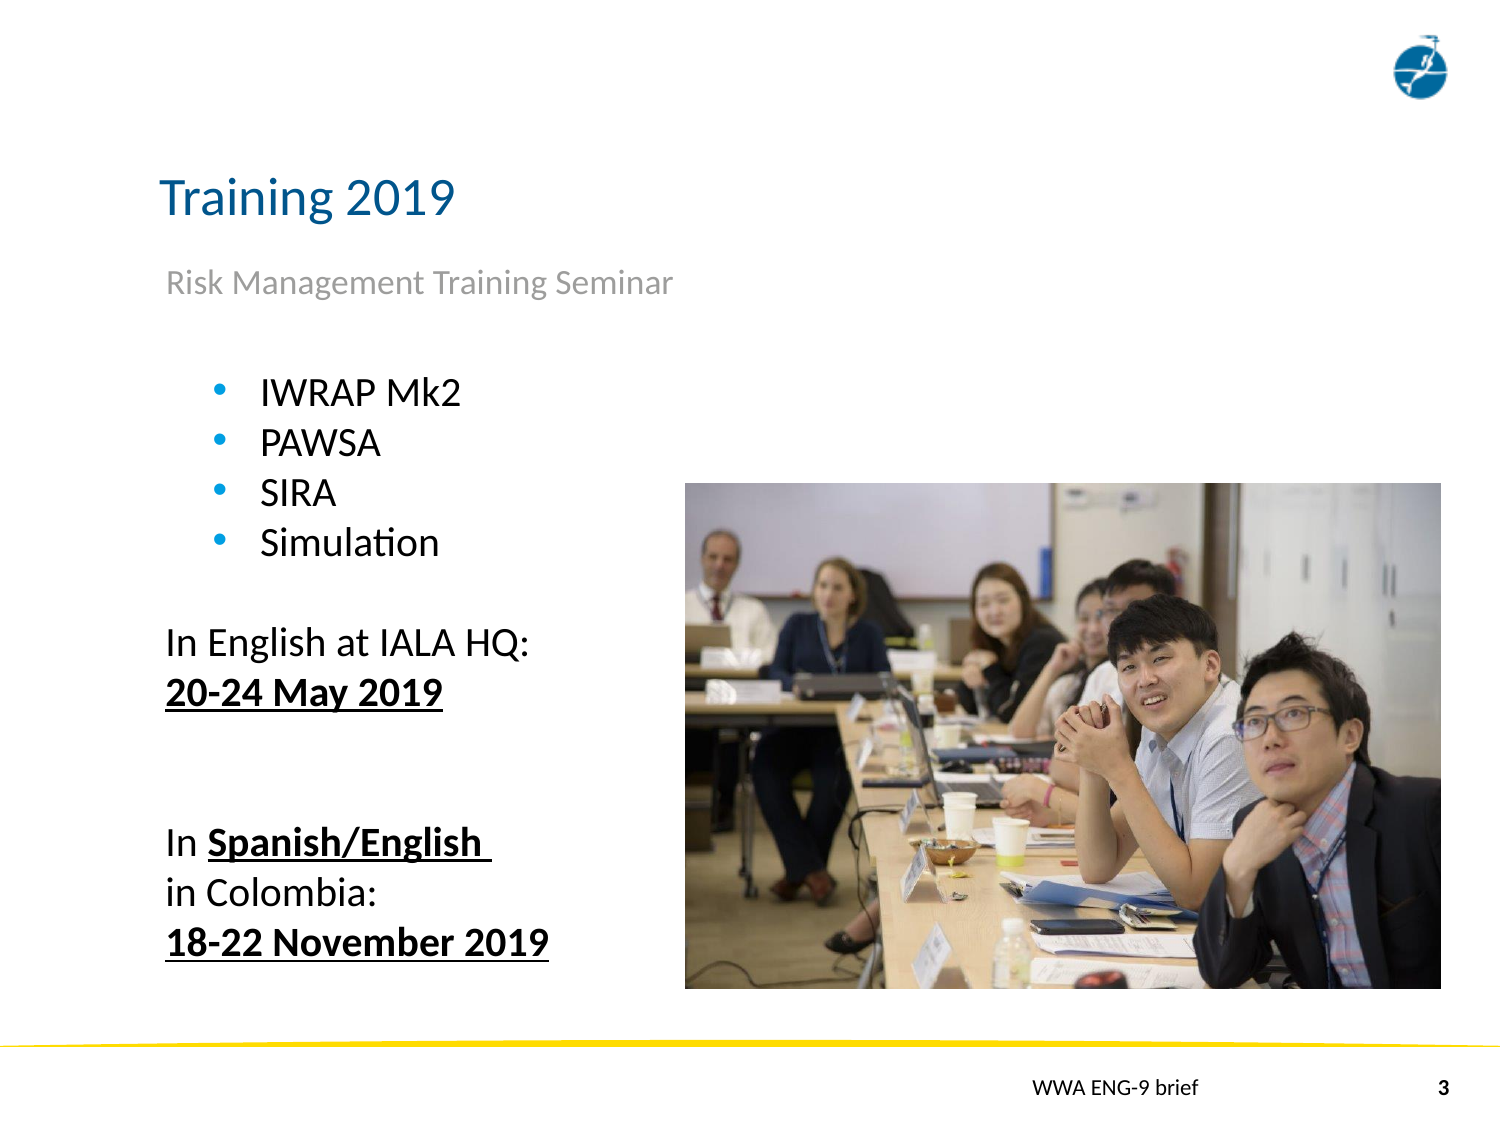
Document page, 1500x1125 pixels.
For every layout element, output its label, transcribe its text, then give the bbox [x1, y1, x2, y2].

title Training 2019 [159, 72, 1436, 226]
slide_number 3 [1387, 1046, 1500, 1125]
picture [684, 483, 1442, 989]
list Risk Management Training Seminar IWRAP Mk2 PAWSA SIRA Simulation In English at IALA HQ: 20-24 May 2019 In Spanish/English in Colombia: 18-22 November 2019 [165, 255, 1441, 587]
footer WWA ENG-9 brief [466, 1046, 1199, 1125]
